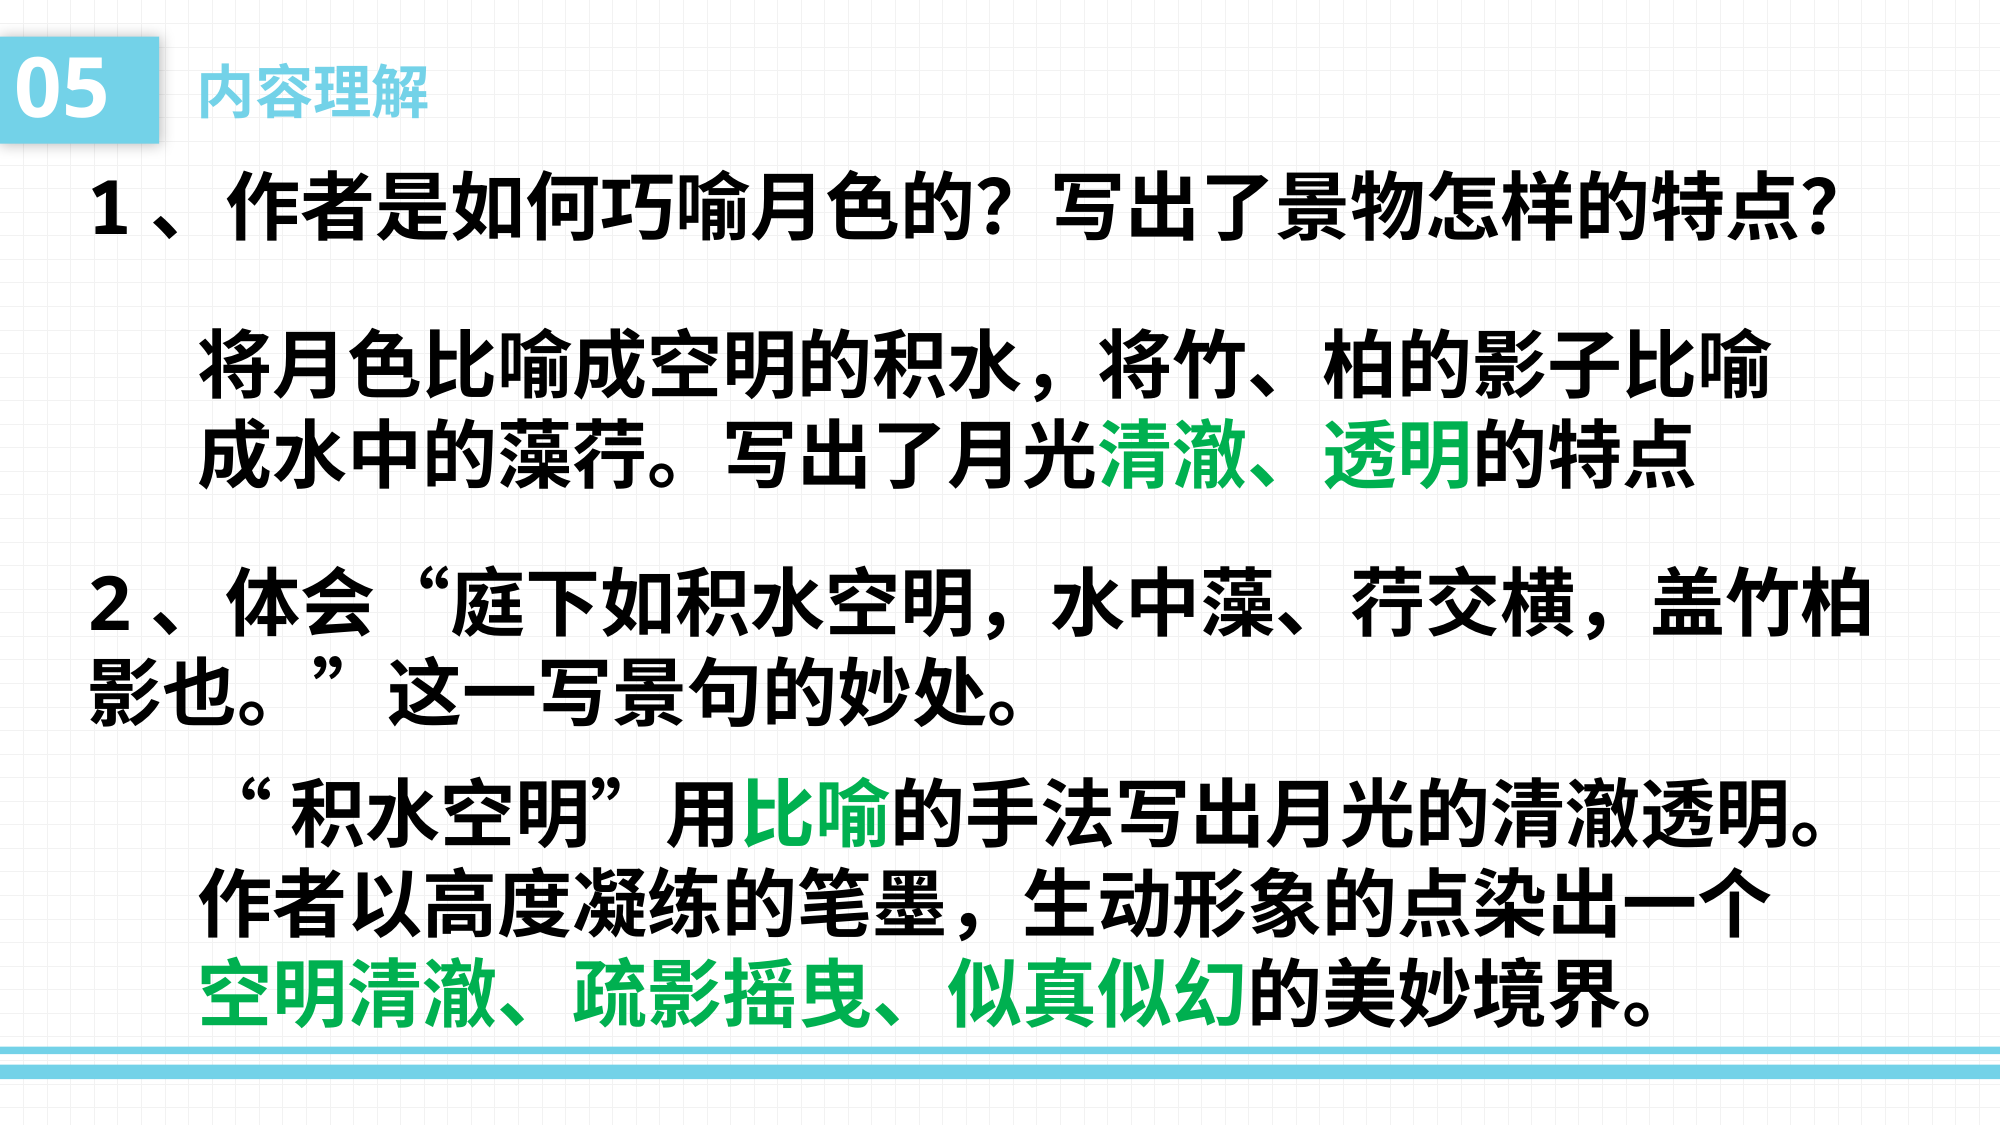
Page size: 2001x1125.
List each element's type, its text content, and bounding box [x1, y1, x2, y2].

text_box 将月色比喻成空明的积水，将竹、柏的影子比喻成水中的藻荇。写出了月光清澈、透明的特点 [182, 310, 1834, 505]
text_box “积水空明”用比喻的手法写出月光的清澈透明。作者以高度凝练的笔墨，生动形象的点染出一个空明清澈、疏影摇曳、似真似幻的美妙境界。 [182, 758, 1836, 1044]
list 05 [0, 36, 160, 144]
text_box 2、体会“庭下如积水空明，水中藻、荇交横，盖竹柏 影也。”这一写景句的妙处。 [72, 548, 1906, 923]
text_box 1、作者是如何巧喻月色的？写出了景物怎样的特点？ [72, 162, 1834, 245]
list 内容理解 [182, 36, 1238, 144]
